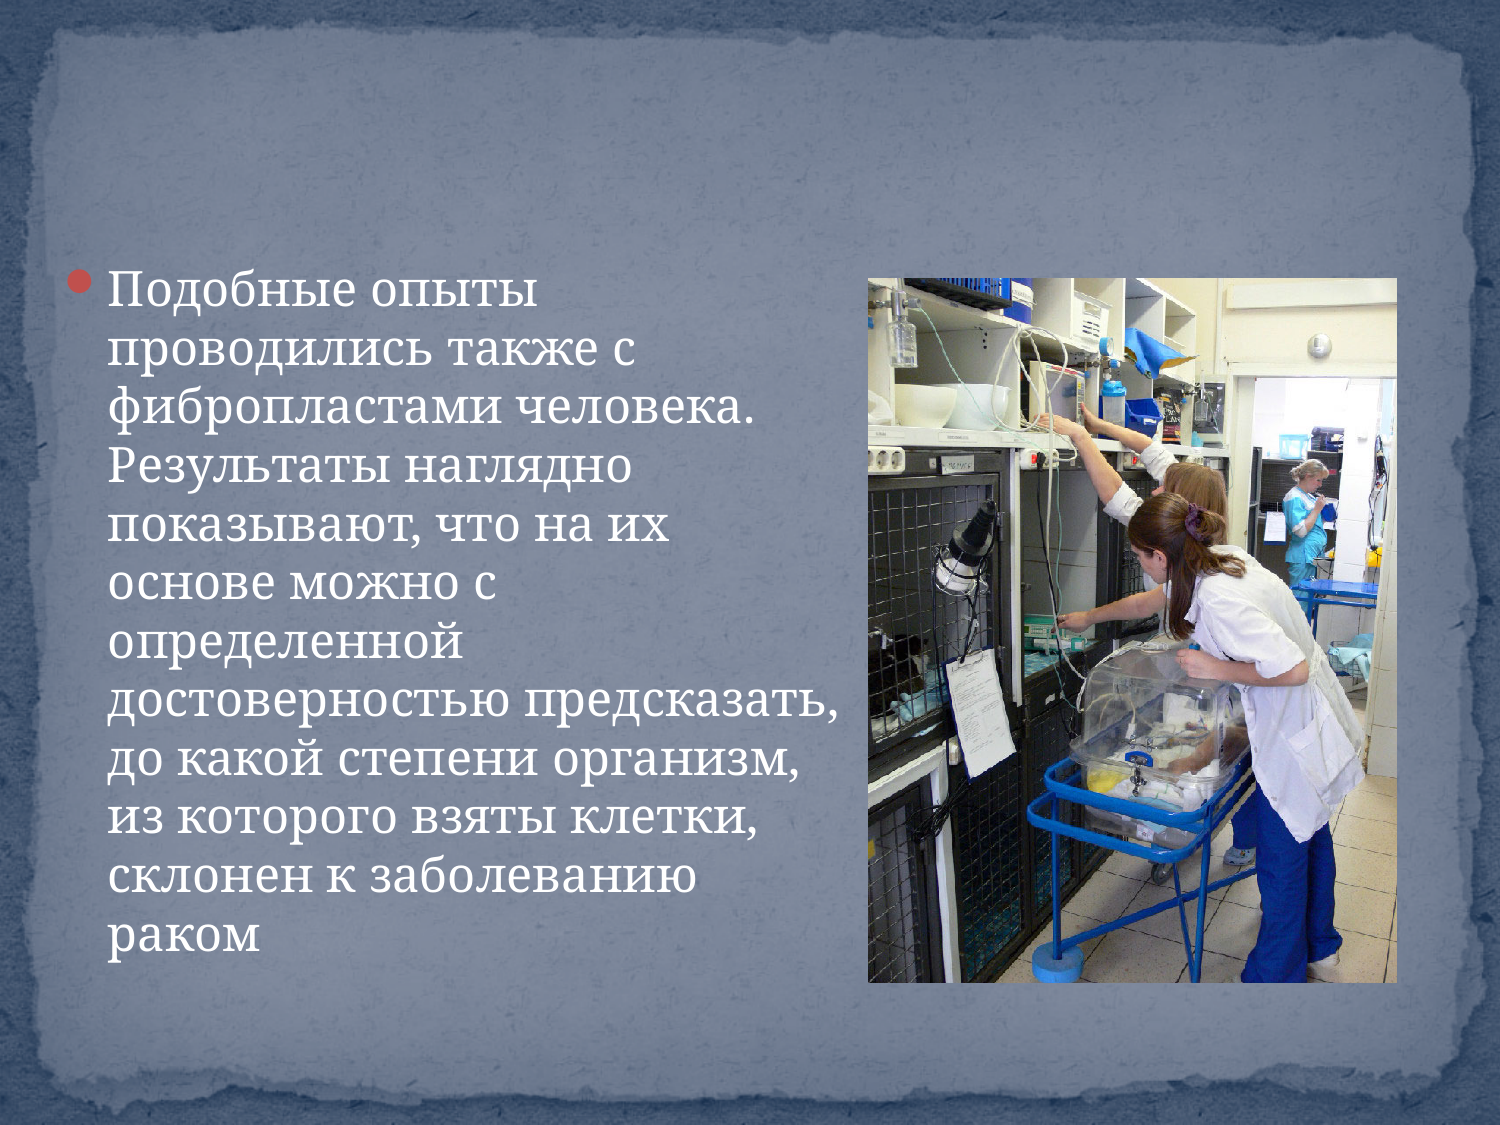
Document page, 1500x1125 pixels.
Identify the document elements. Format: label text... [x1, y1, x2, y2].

picture [868, 278, 1397, 984]
list Подобные опыты проводились также с фибропластами человека. Результаты наглядно показывают, что на их основе можно с определенной достоверностью предсказать, до какой степени организм, из которого взяты клетки, склонен к заболеванию раком [49, 250, 857, 1001]
